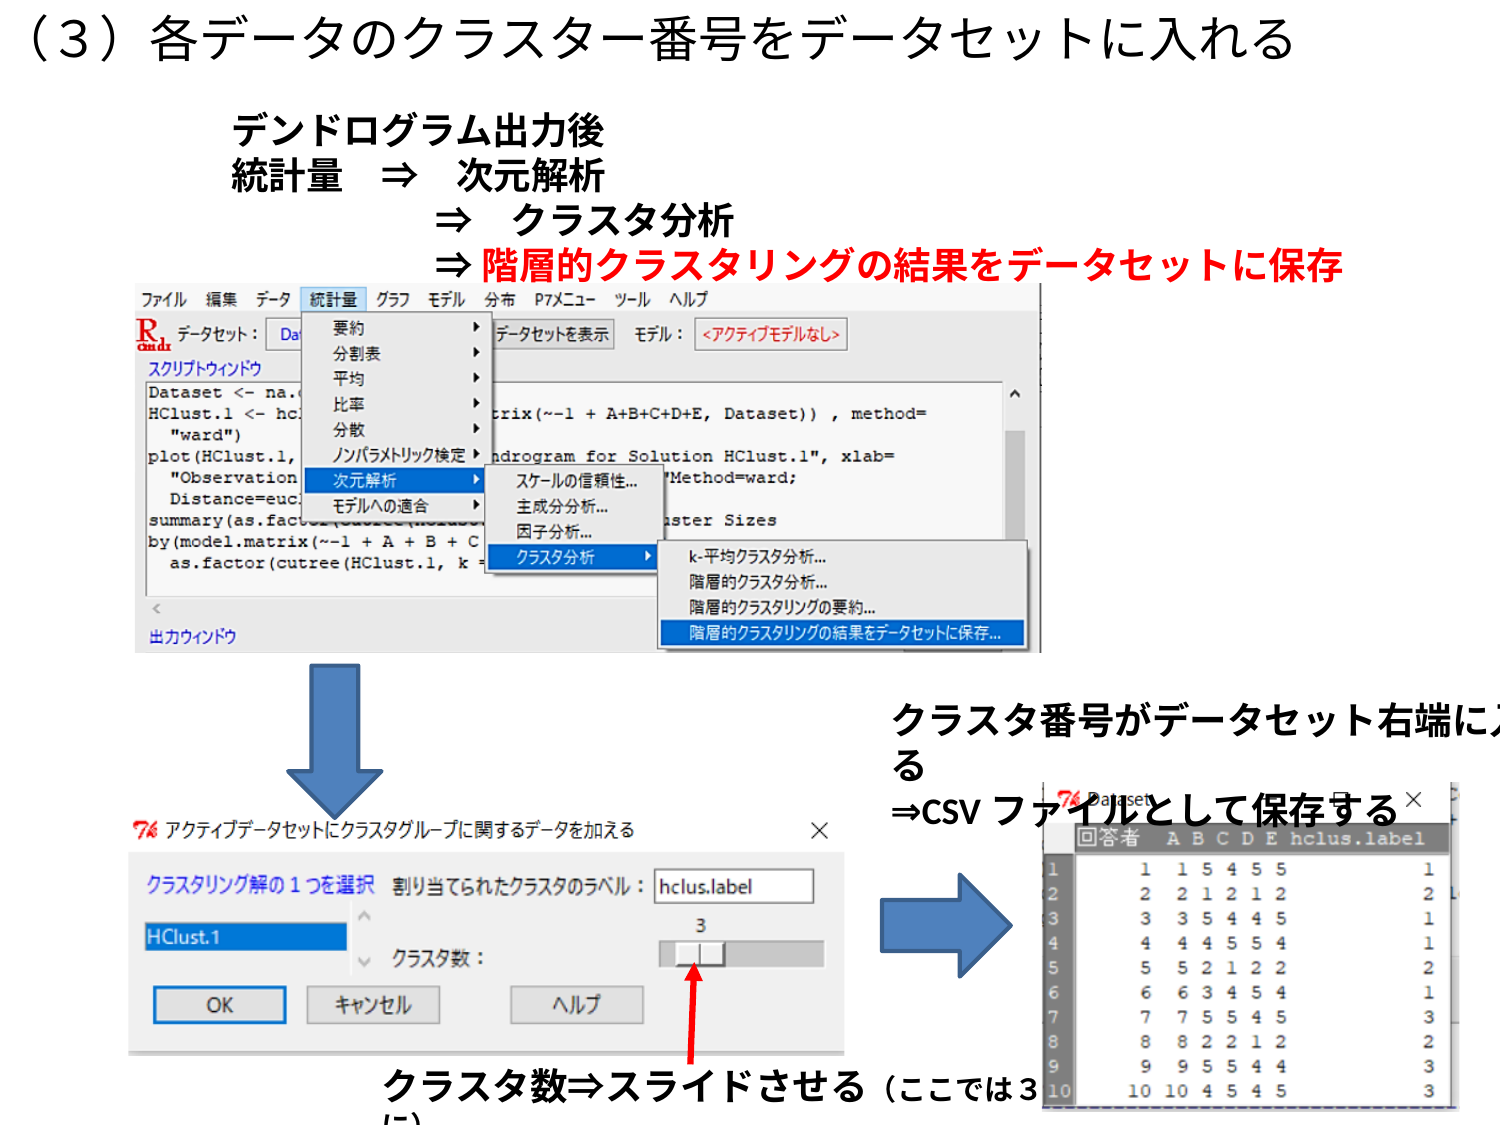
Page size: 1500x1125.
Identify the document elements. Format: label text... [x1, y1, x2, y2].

text_box デンドログラム出力後 統計量 ⇒ 次元解析 ⇒ クラスタ分析 ⇒ 階層的クラスタリングの結果をデータセットに保存 [216, 99, 1500, 295]
text_box クラスタ番号がデータセット右端に入る ⇒CSVファイルとして保存する [875, 689, 1500, 839]
text_box [286, 663, 384, 813]
text_box [879, 872, 1013, 979]
picture [128, 814, 845, 1056]
text_box （３）各データのクラスター番号をデータセットに入れる [0, 0, 1346, 75]
picture [1041, 782, 1460, 1112]
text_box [690, 961, 695, 1065]
picture [134, 283, 1043, 653]
text_box クラスタ数⇒スライドさせる（ここでは３に） [366, 1055, 1066, 1125]
